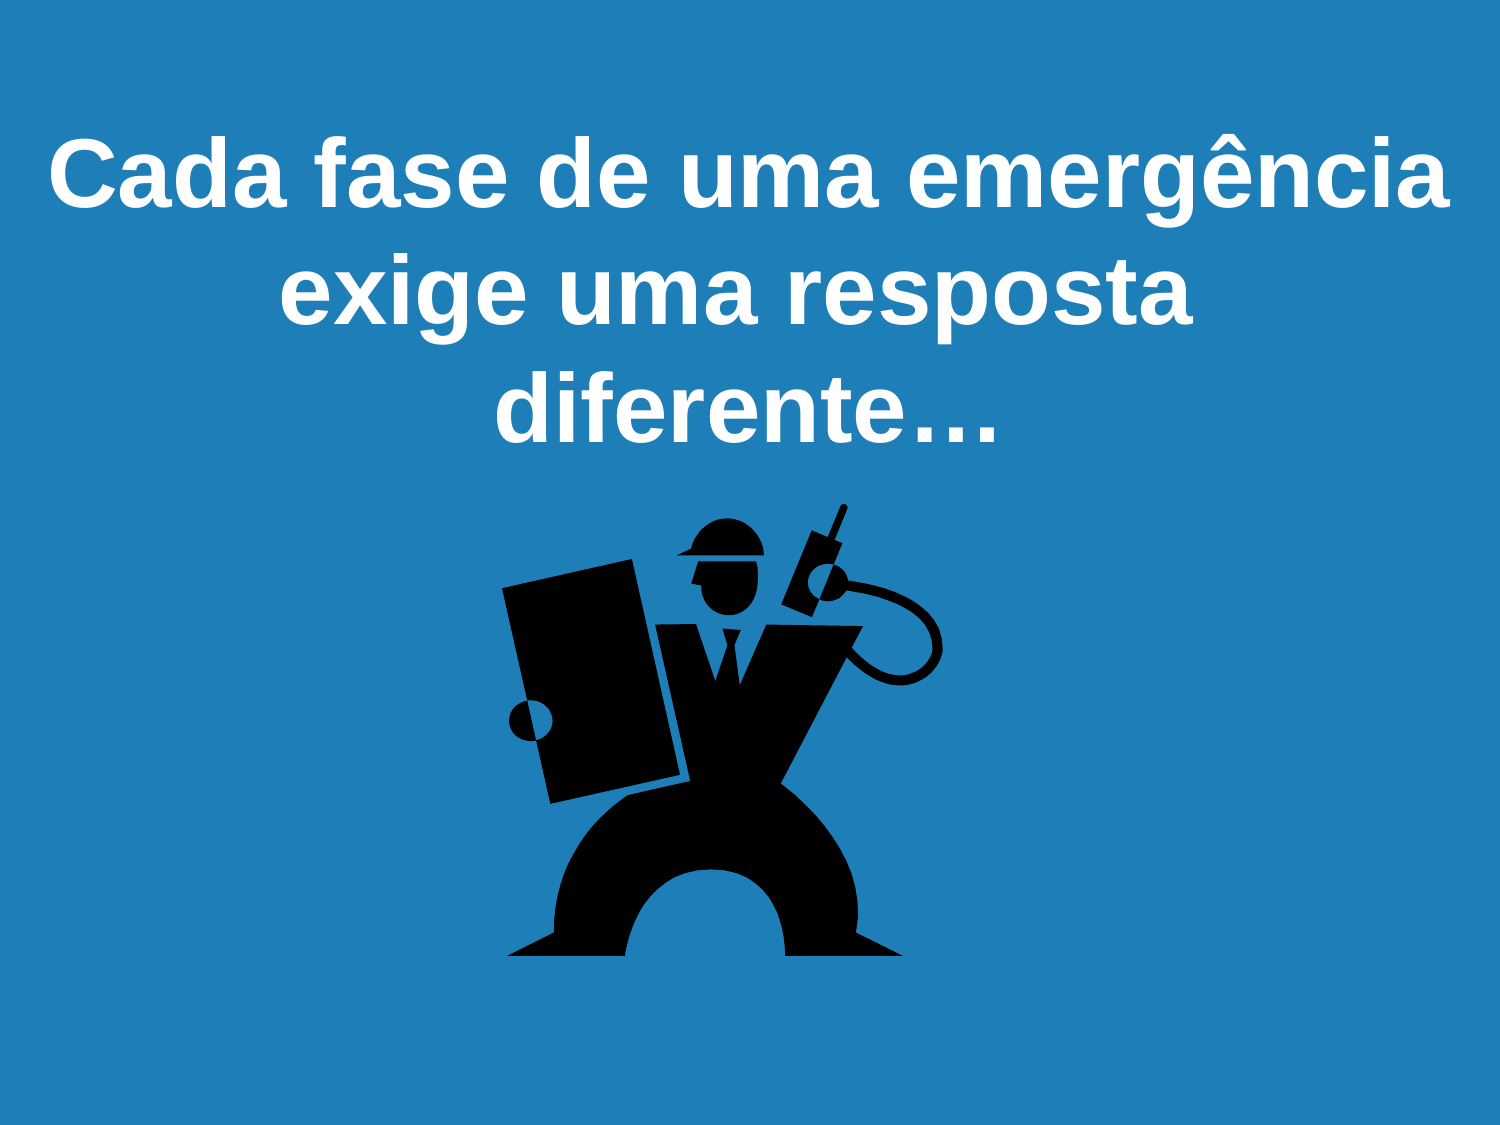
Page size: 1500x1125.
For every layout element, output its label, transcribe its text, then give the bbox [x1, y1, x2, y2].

text_box Cada fase de uma emergência exige uma resposta diferente… [0, 101, 1500, 305]
picture [501, 503, 945, 957]
